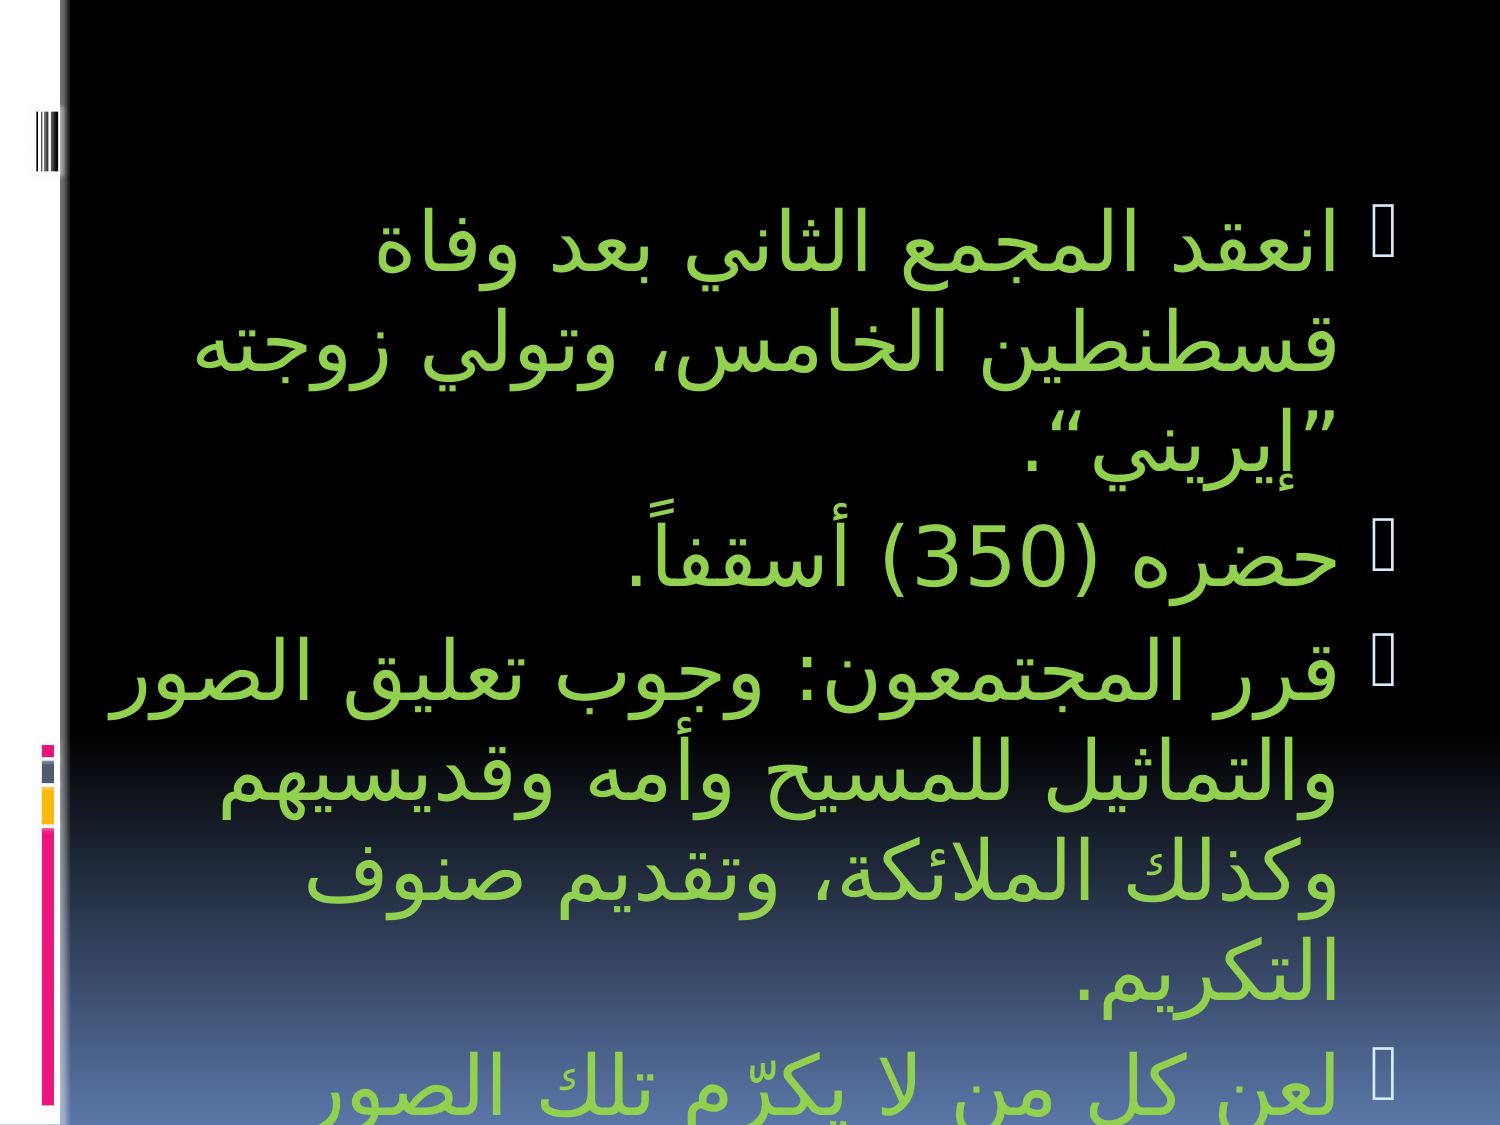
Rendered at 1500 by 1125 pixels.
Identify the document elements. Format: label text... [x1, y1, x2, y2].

list انعقد المجمع الثاني بعد وفاة قسطنطين الخامس، وتولي زوجته ”إيريني“. حضره (350) أسقفاً. قرر المجتمعون: وجوب تعليق الصور والتماثيل للمسيح وأمه وقديسيهم وكذلك الملائكة، وتقديم صنوف التكريم. لعن كل من لا يكرّم تلك الصور والتماثيل. [93, 46, 1425, 1055]
